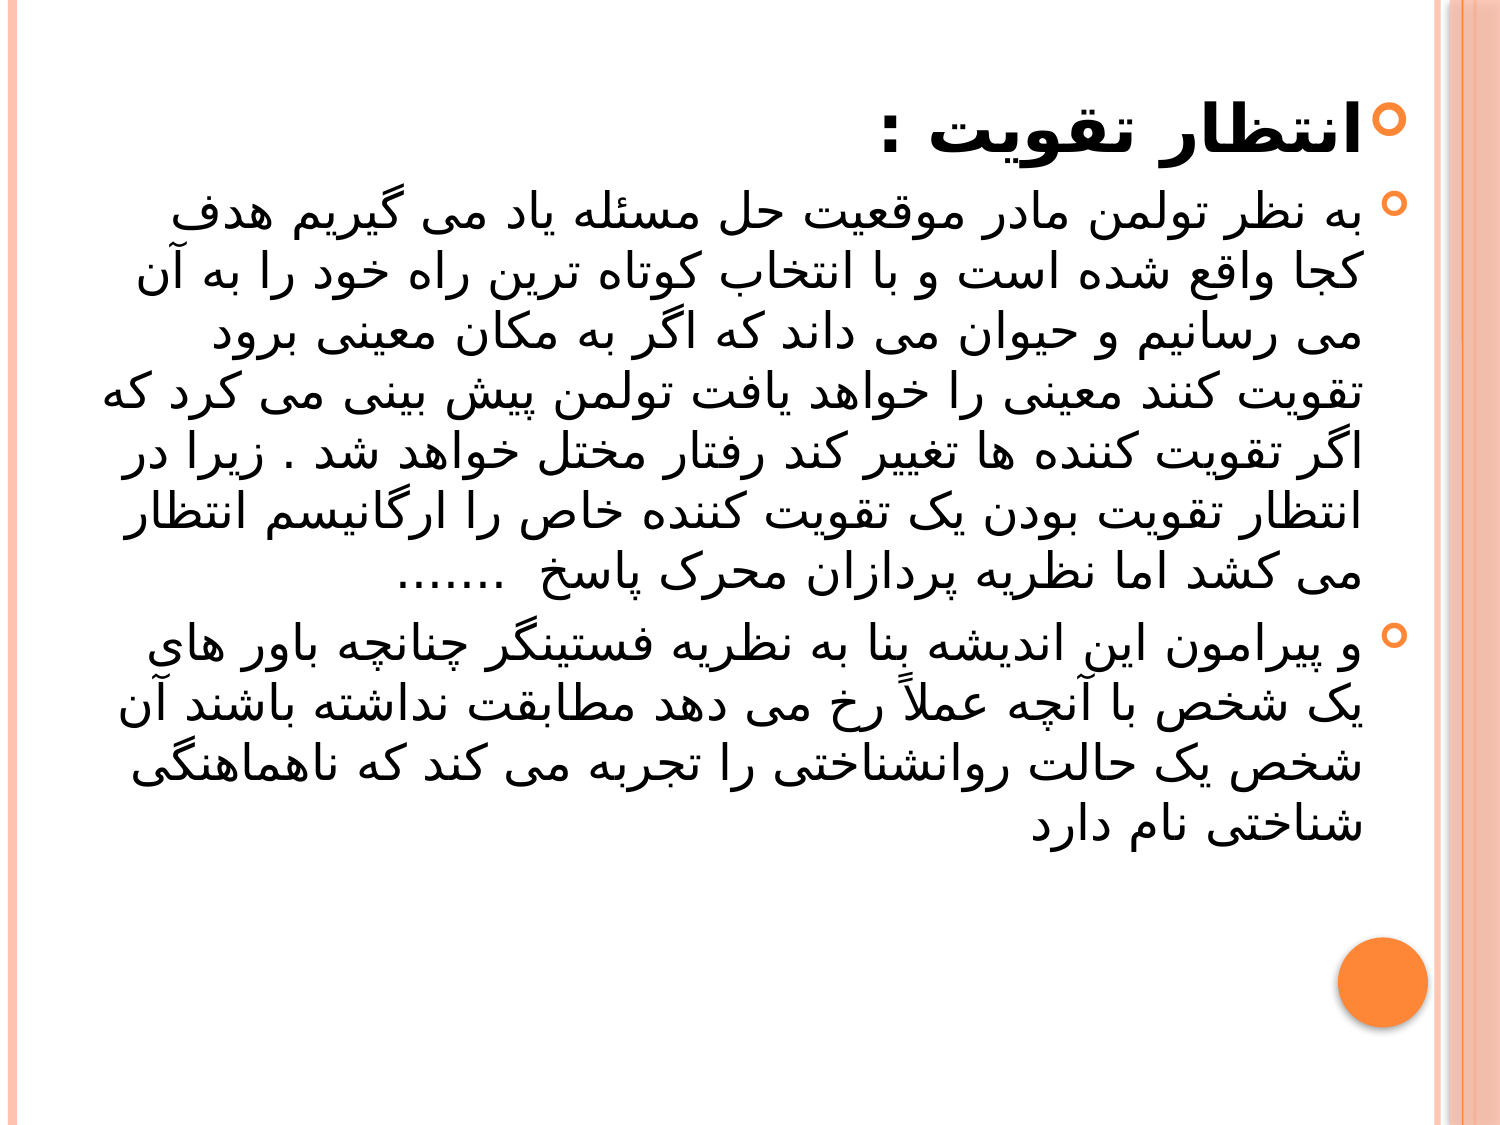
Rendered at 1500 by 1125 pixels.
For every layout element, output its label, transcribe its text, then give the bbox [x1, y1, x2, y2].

list انتظار تقویت : به نظر تولمن مادر موقعیت حل مسئله یاد می گیریم هدف کجا واقع شده است و با انتخاب کوتاه ترین راه خود را به آن می رسانیم و حیوان می داند که اگر به مکان معینی برود تقویت کنند معینی را خواهد یافت تولمن پیش بینی می کرد که اگر تقویت کننده ها تغییر کند رفتار مختل خواهد شد . زیرا در انتظار تقویت بودن یک تقویت کننده خاص را ارگانیسم انتظار می کشد اما نظریه پردازان محرک پاسخ ....... و پیرامون این اندیشه بنا به نظریه فستینگر چنانچه باور های یک شخص با آنچه عملاً رخ می دهد مطابقت نداشته باشند آن شخص یک حالت روانشناختی را تجربه می کند که ناهماهنگی شناختی نام دارد [75, 78, 1425, 1125]
